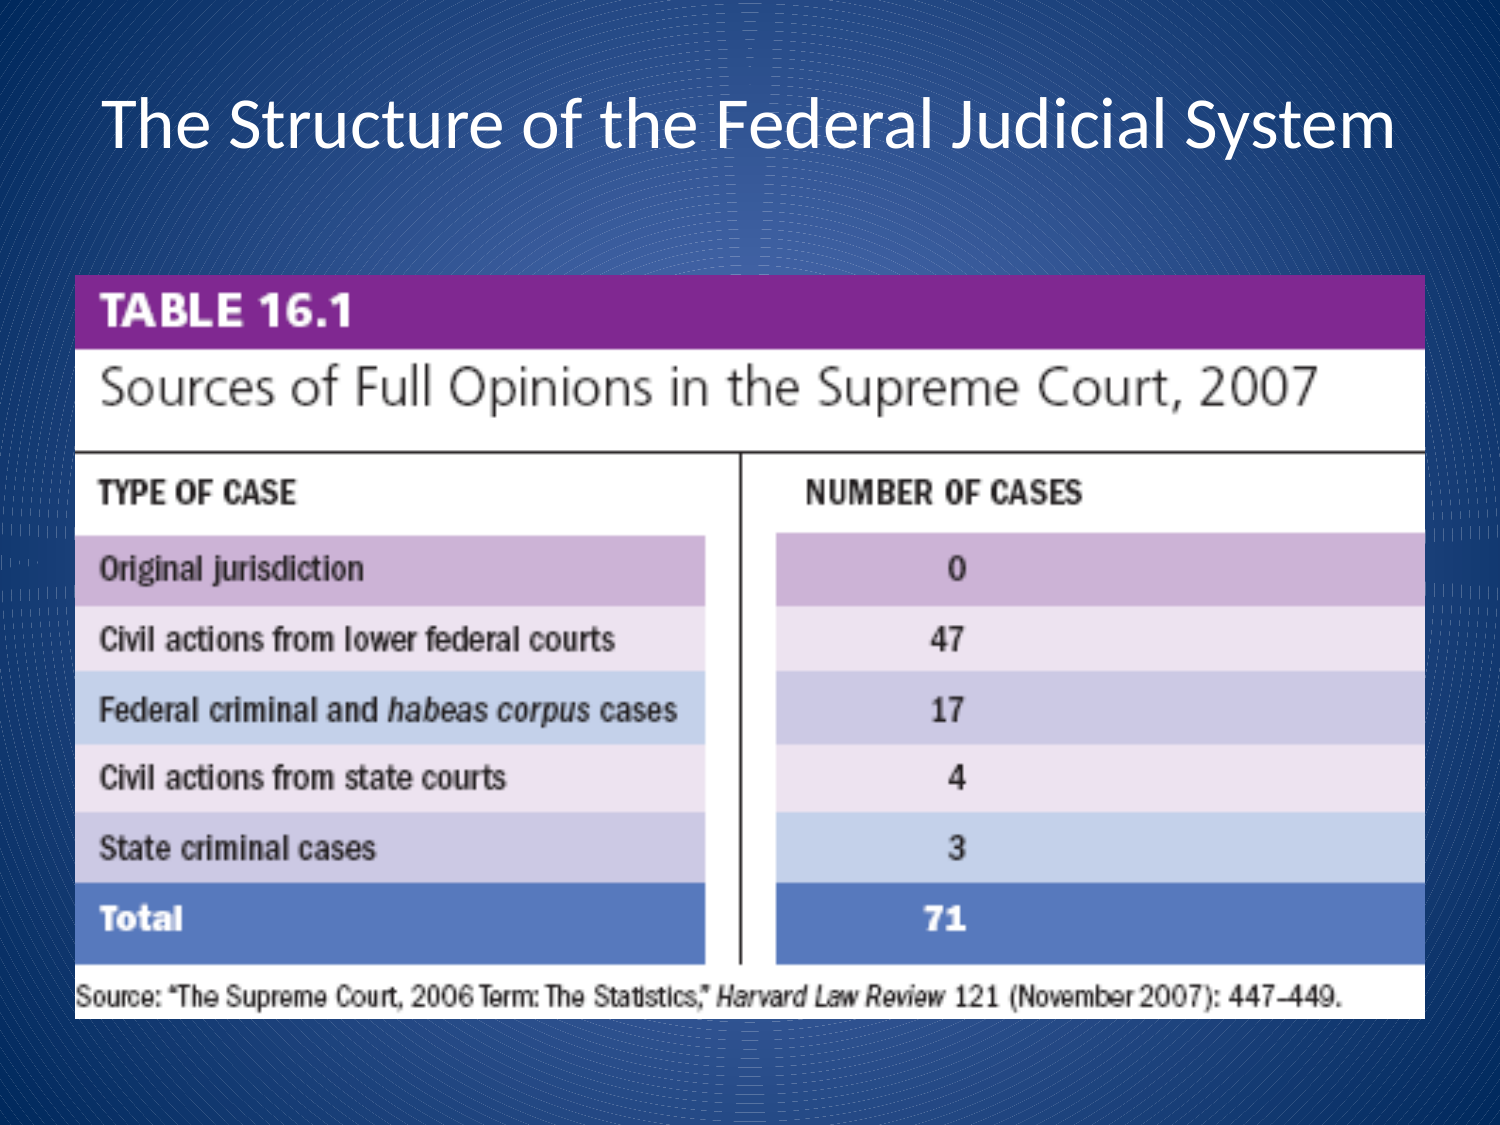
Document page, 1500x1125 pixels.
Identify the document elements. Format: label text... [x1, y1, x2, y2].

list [74, 274, 1426, 1020]
title The Structure of the Federal Judicial System [75, 24, 1425, 213]
